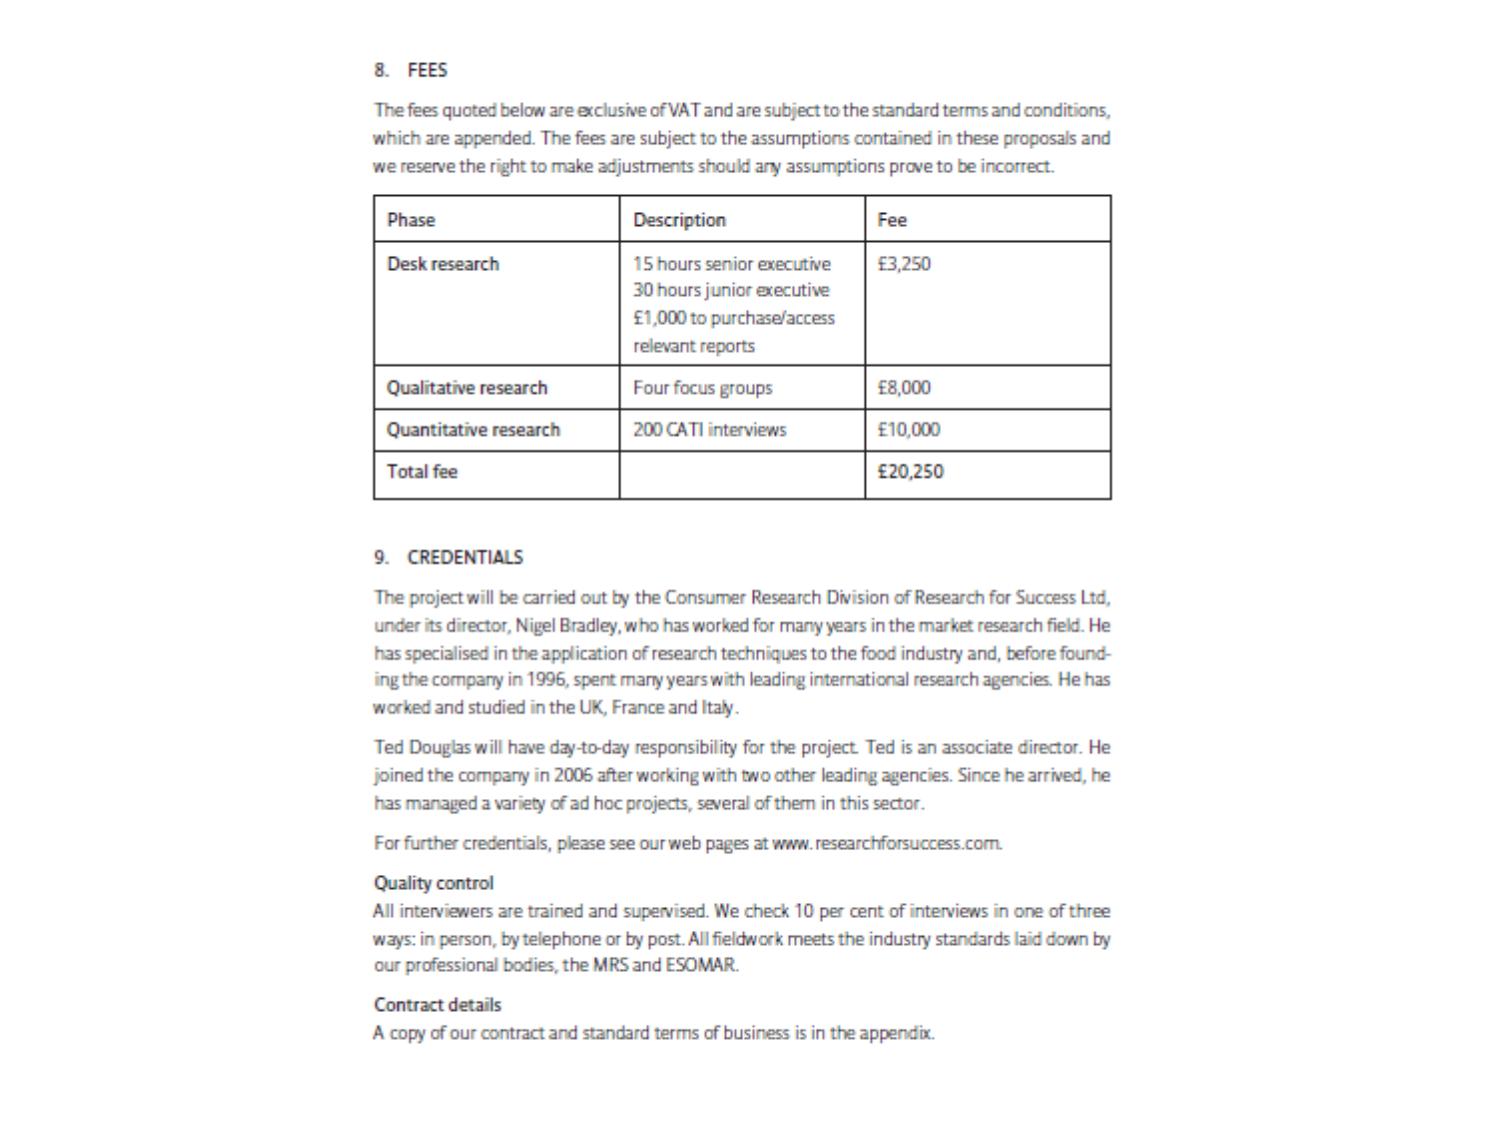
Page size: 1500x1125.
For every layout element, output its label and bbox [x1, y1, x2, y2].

picture [332, 24, 1188, 1067]
